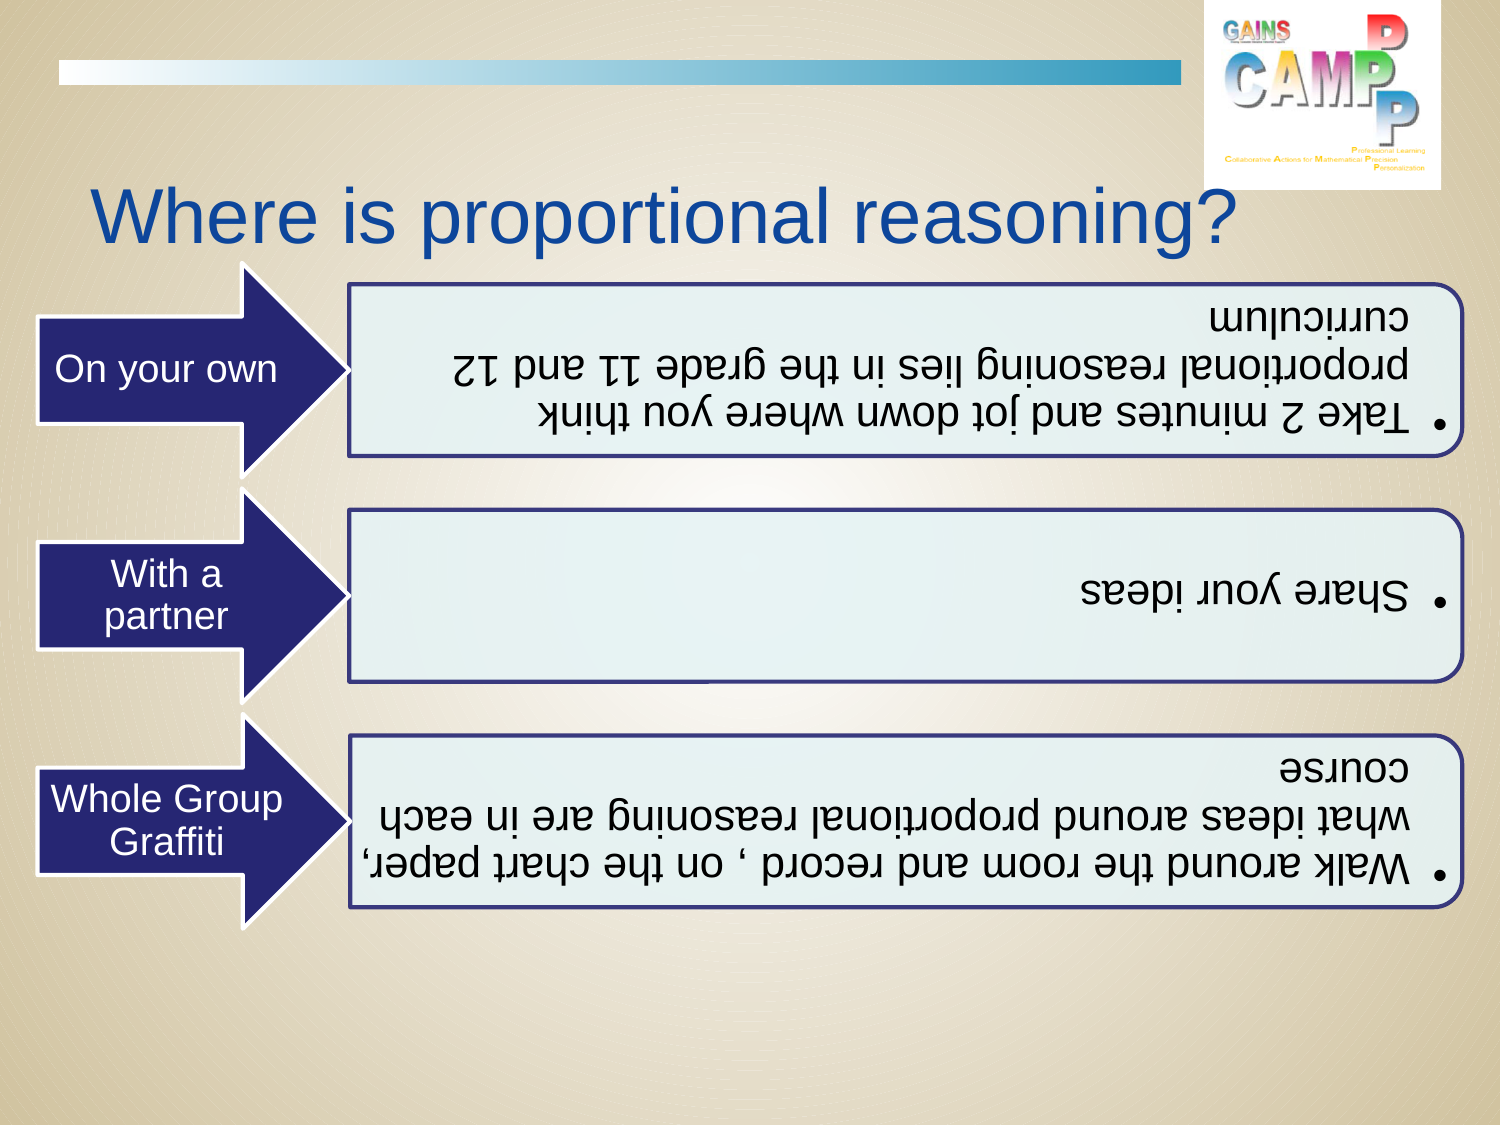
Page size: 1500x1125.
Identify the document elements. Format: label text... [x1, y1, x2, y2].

picture [1204, 0, 1442, 190]
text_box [37, 262, 1463, 930]
title Where is proportional reasoning? [74, 124, 1426, 260]
